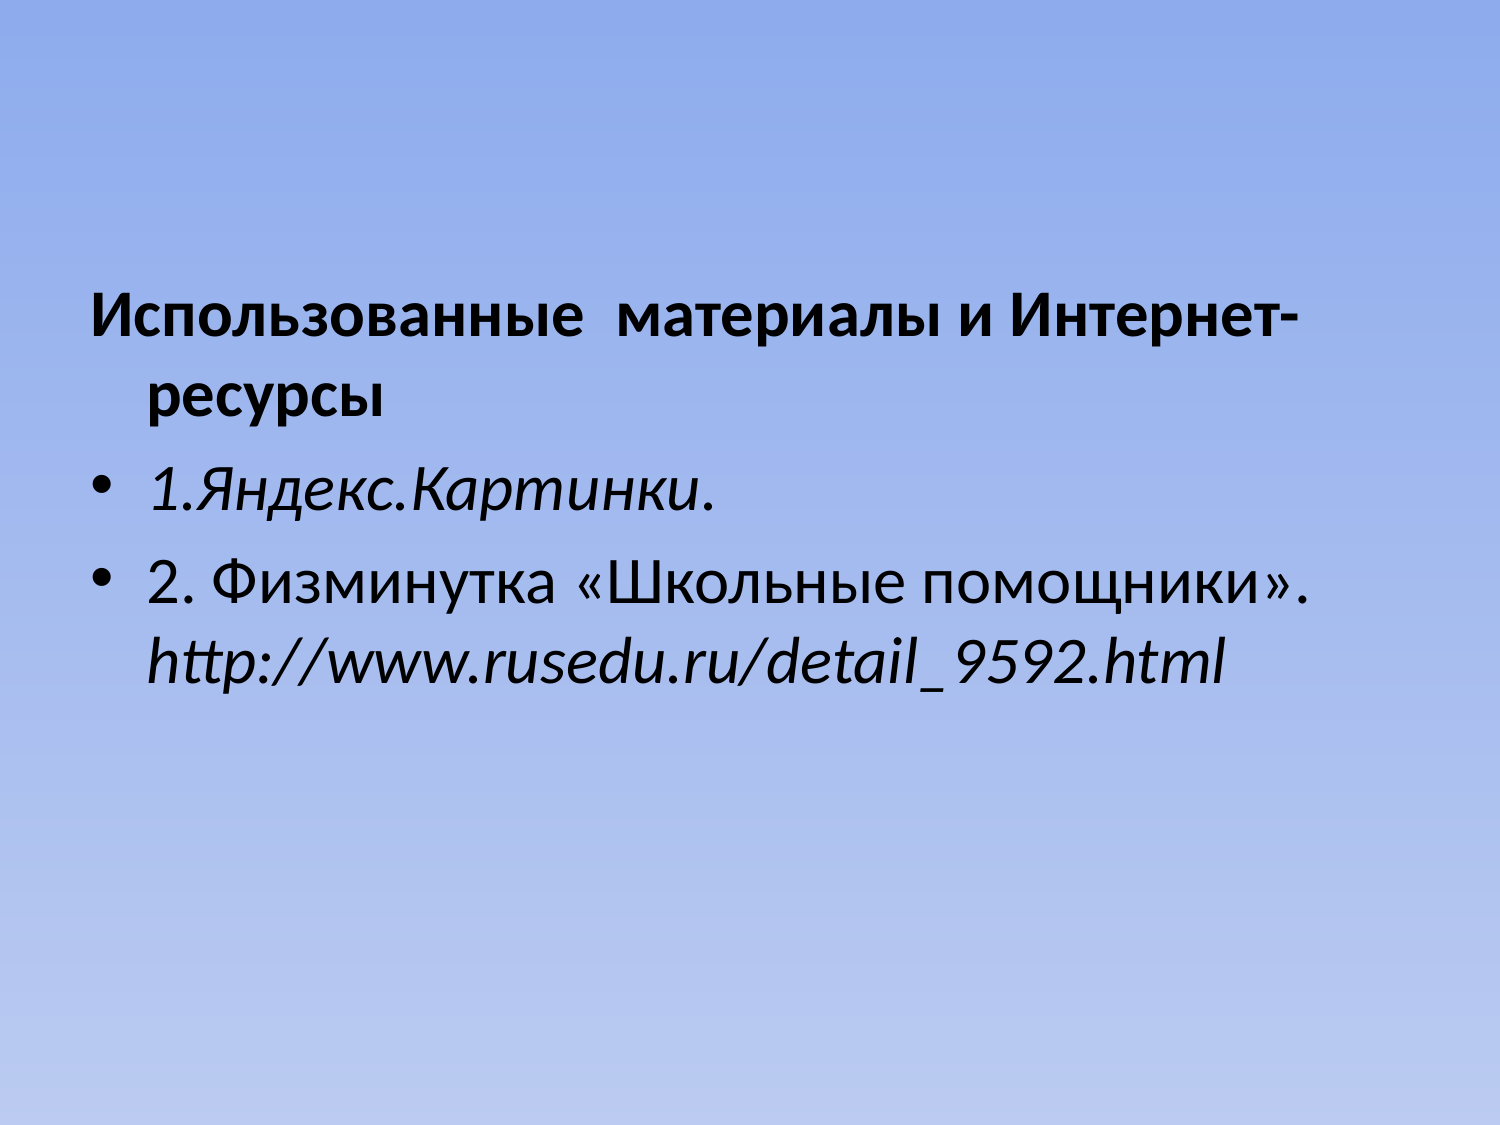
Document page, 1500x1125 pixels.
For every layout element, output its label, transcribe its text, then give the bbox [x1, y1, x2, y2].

list Использованные материалы и Интернет-ресурсы 1.Яндекс.Картинки. 2. Физминутка «Школьные помощники». http://www.rusedu.ru/detail_9592.html [75, 262, 1425, 1005]
